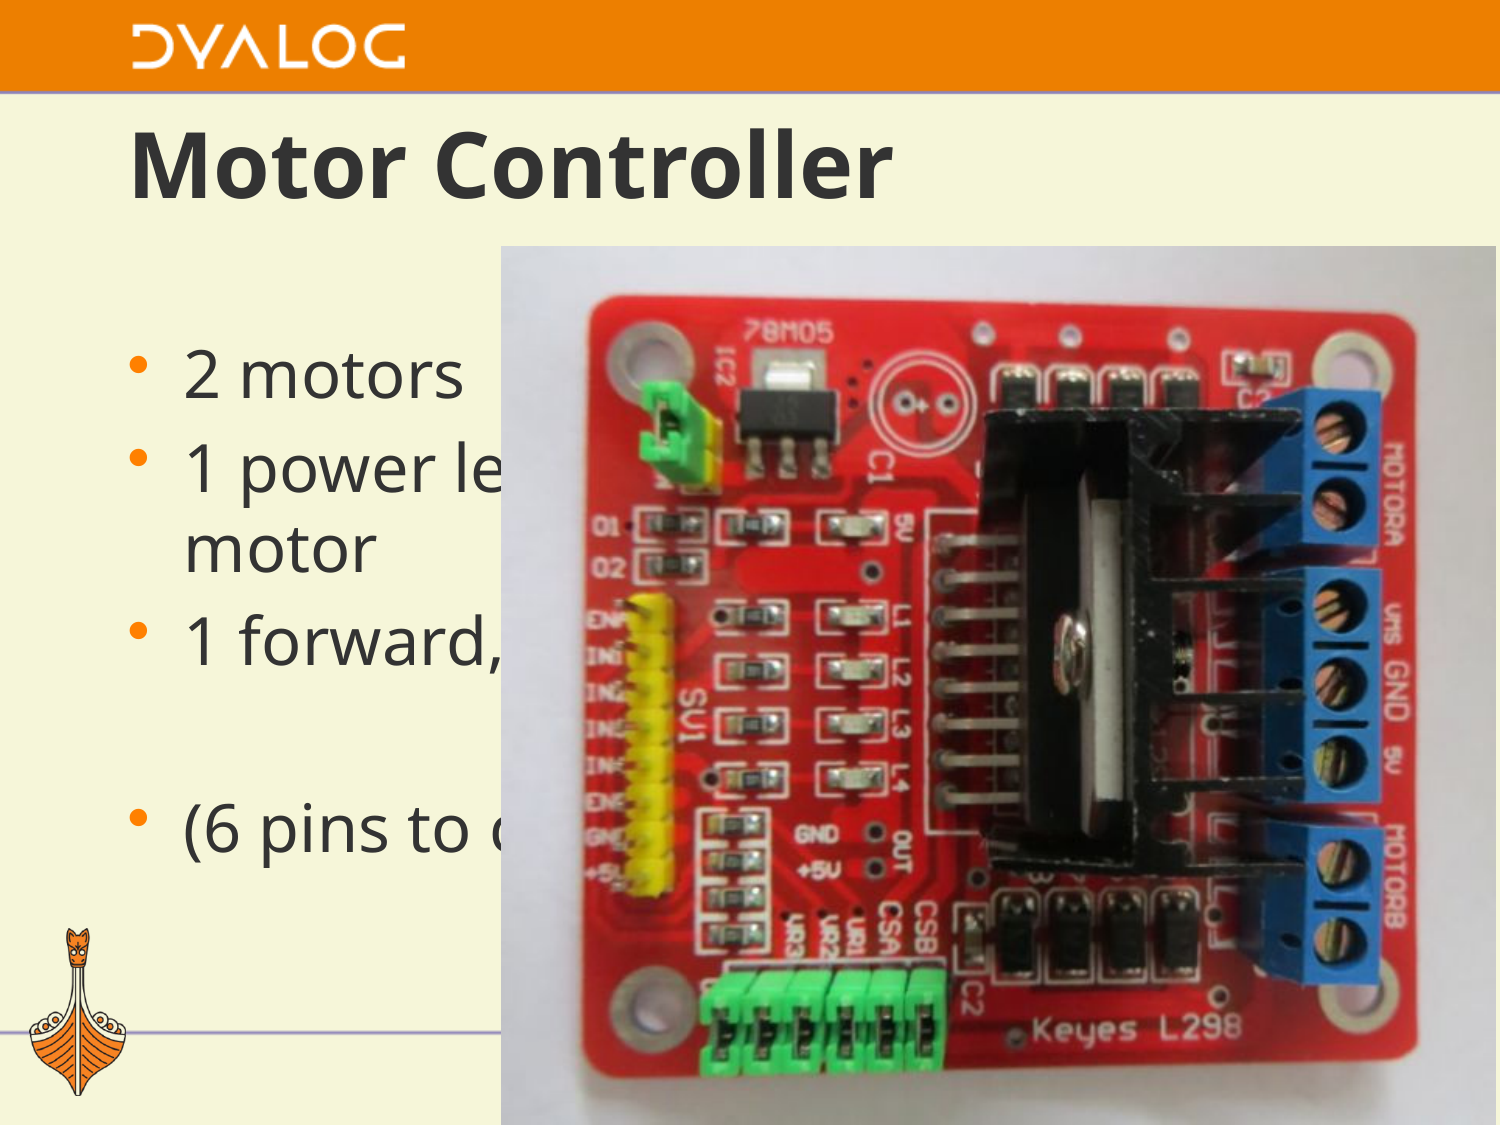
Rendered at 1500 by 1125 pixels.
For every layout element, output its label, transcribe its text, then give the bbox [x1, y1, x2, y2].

list 2 motors 1 power level analog pin for each motor 1 forward, 1 back digital pin (6 pins to control) [112, 324, 496, 1000]
picture [0, 0, 1500, 1125]
title Motor Controller [112, 99, 1388, 288]
